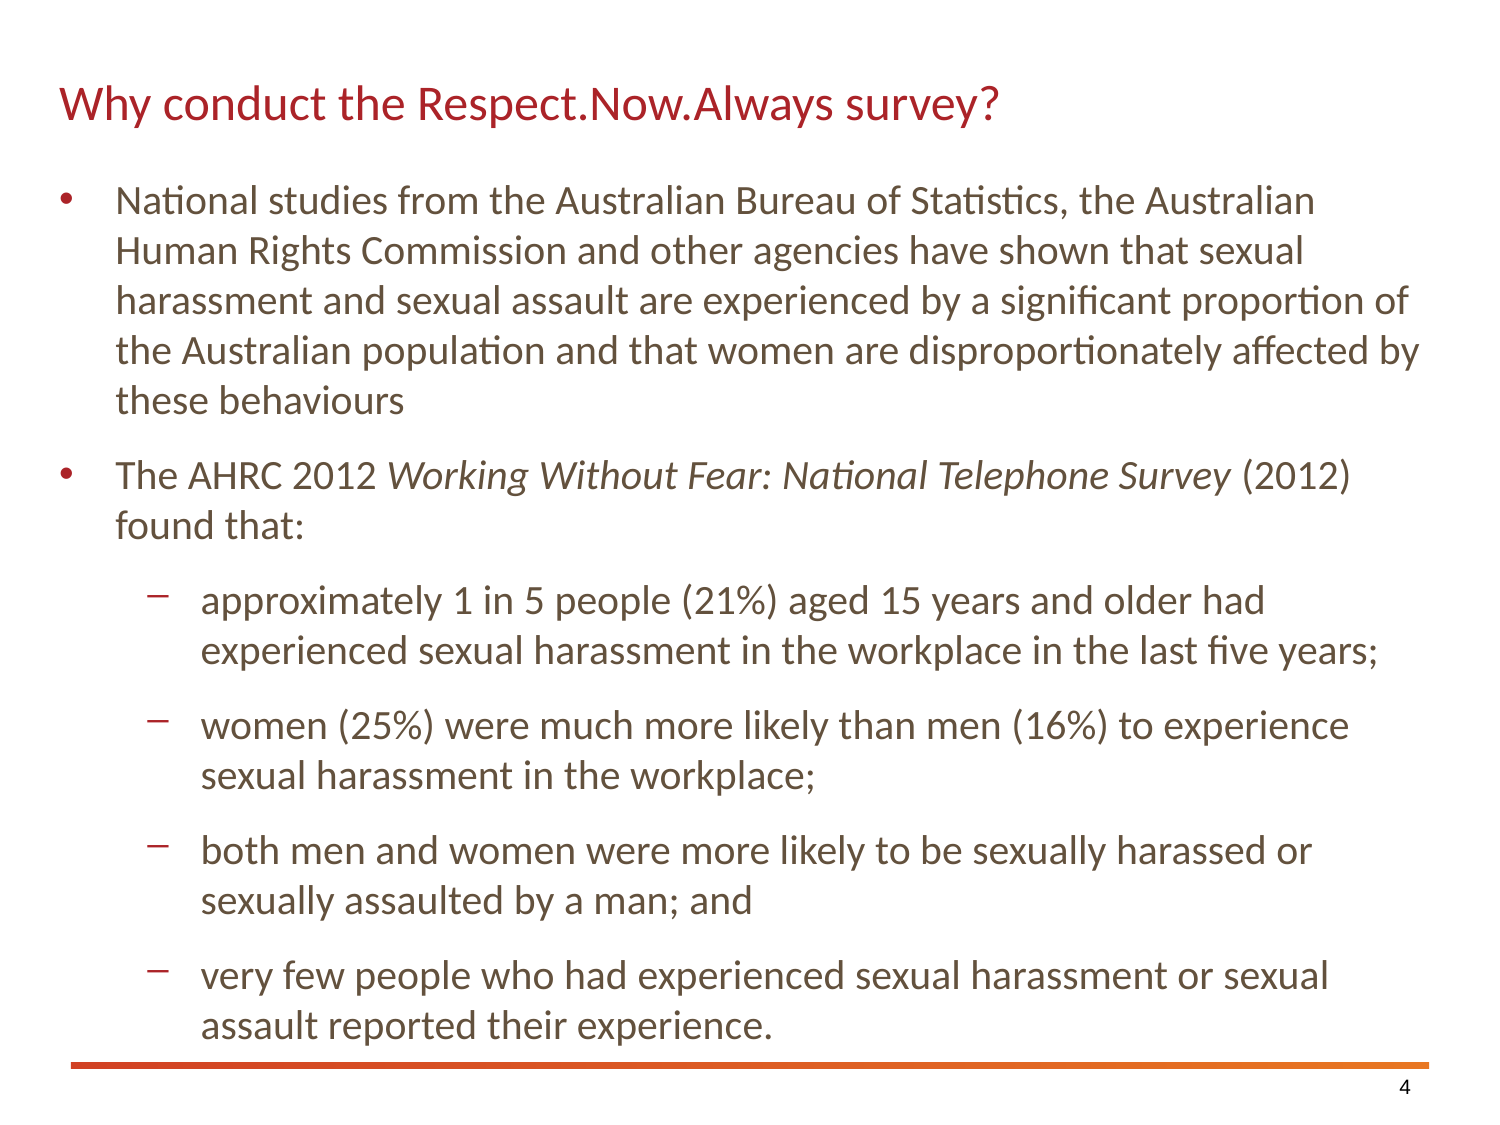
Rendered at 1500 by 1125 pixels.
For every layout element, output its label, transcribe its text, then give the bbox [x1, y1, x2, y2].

title Why conduct the Respect.Now.Always survey? [59, 70, 1430, 172]
list National studies from the Australian Bureau of Statistics, the Australian Human Rights Commission and other agencies have shown that sexual harassment and sexual assault are experienced by a significant proportion of the Australian population and that women are disproportionately affected by these behaviours The AHRC 2012 Working Without Fear: National Telephone Survey (2012) found that: approximately 1 in 5 people (21%) aged 15 years and older had experienced sexual harassment in the workplace in the last five years; women (25%) were much more likely than men (16%) to experience sexual harassment in the workplace; both men and women were more likely to be sexually harassed or sexually assaulted by a man; and very few people who had experienced sexual harassment or sexual assault reported their experience. [59, 172, 1430, 916]
